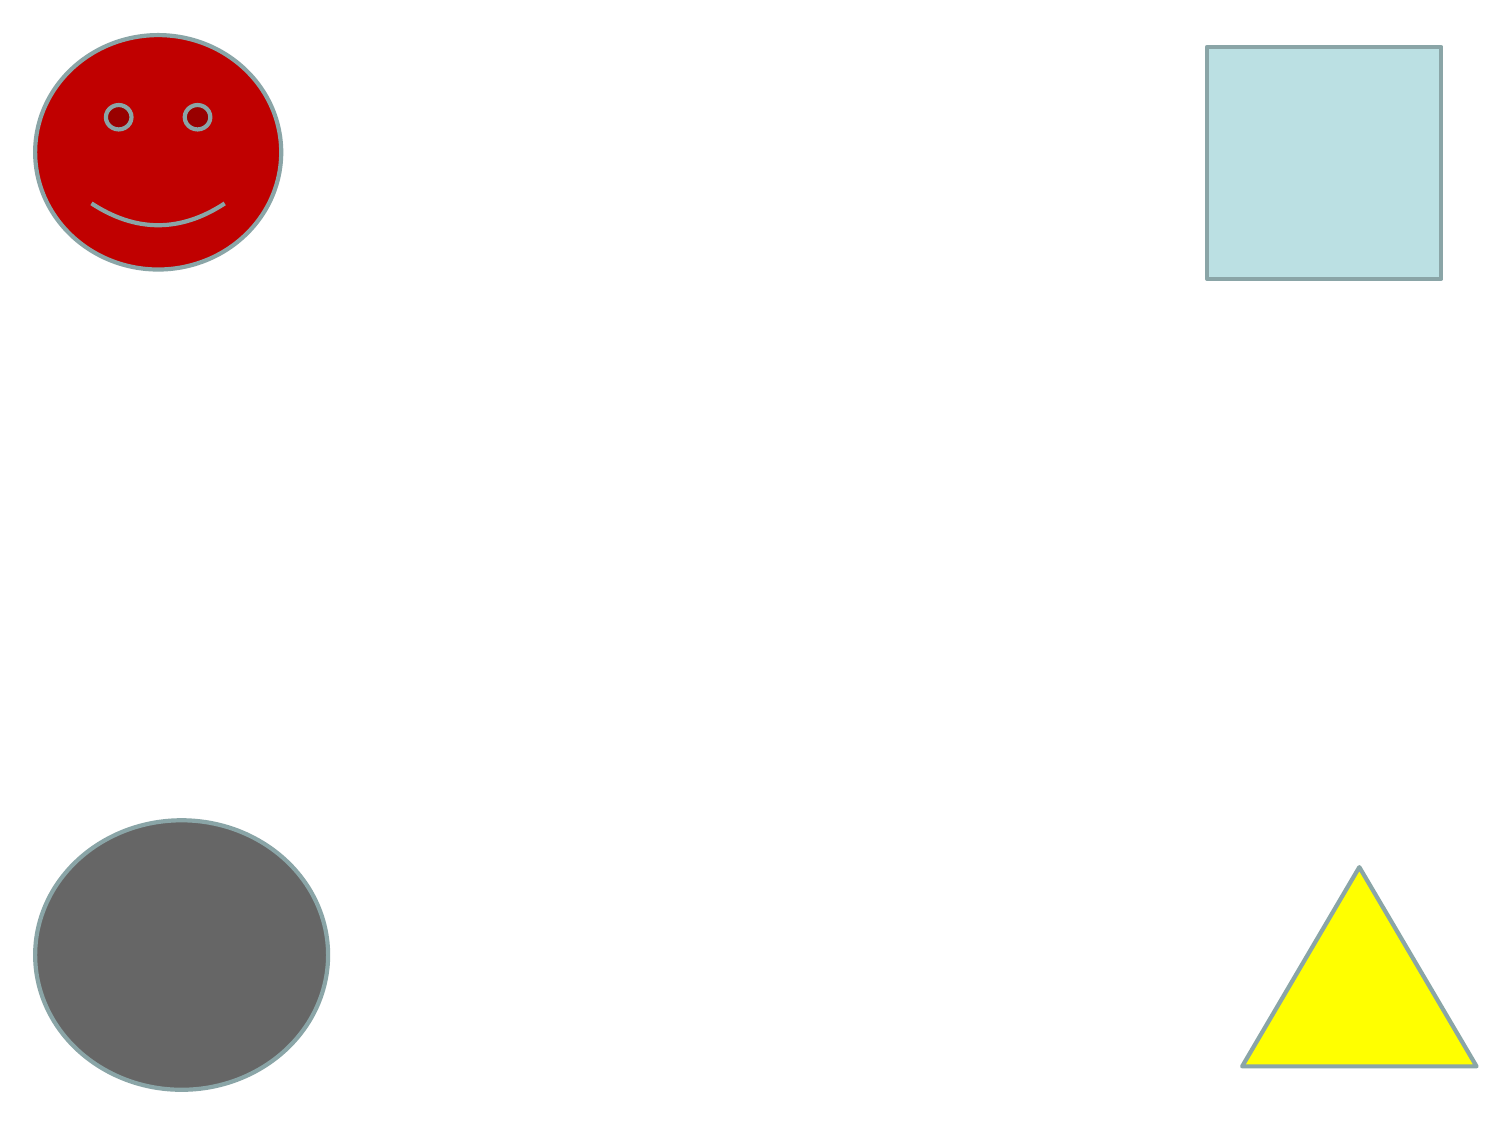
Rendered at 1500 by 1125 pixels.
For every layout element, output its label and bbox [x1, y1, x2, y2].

text_box [1240, 865, 1479, 1069]
text_box [1205, 45, 1443, 281]
text_box [33, 818, 331, 1092]
text_box [33, 32, 284, 272]
